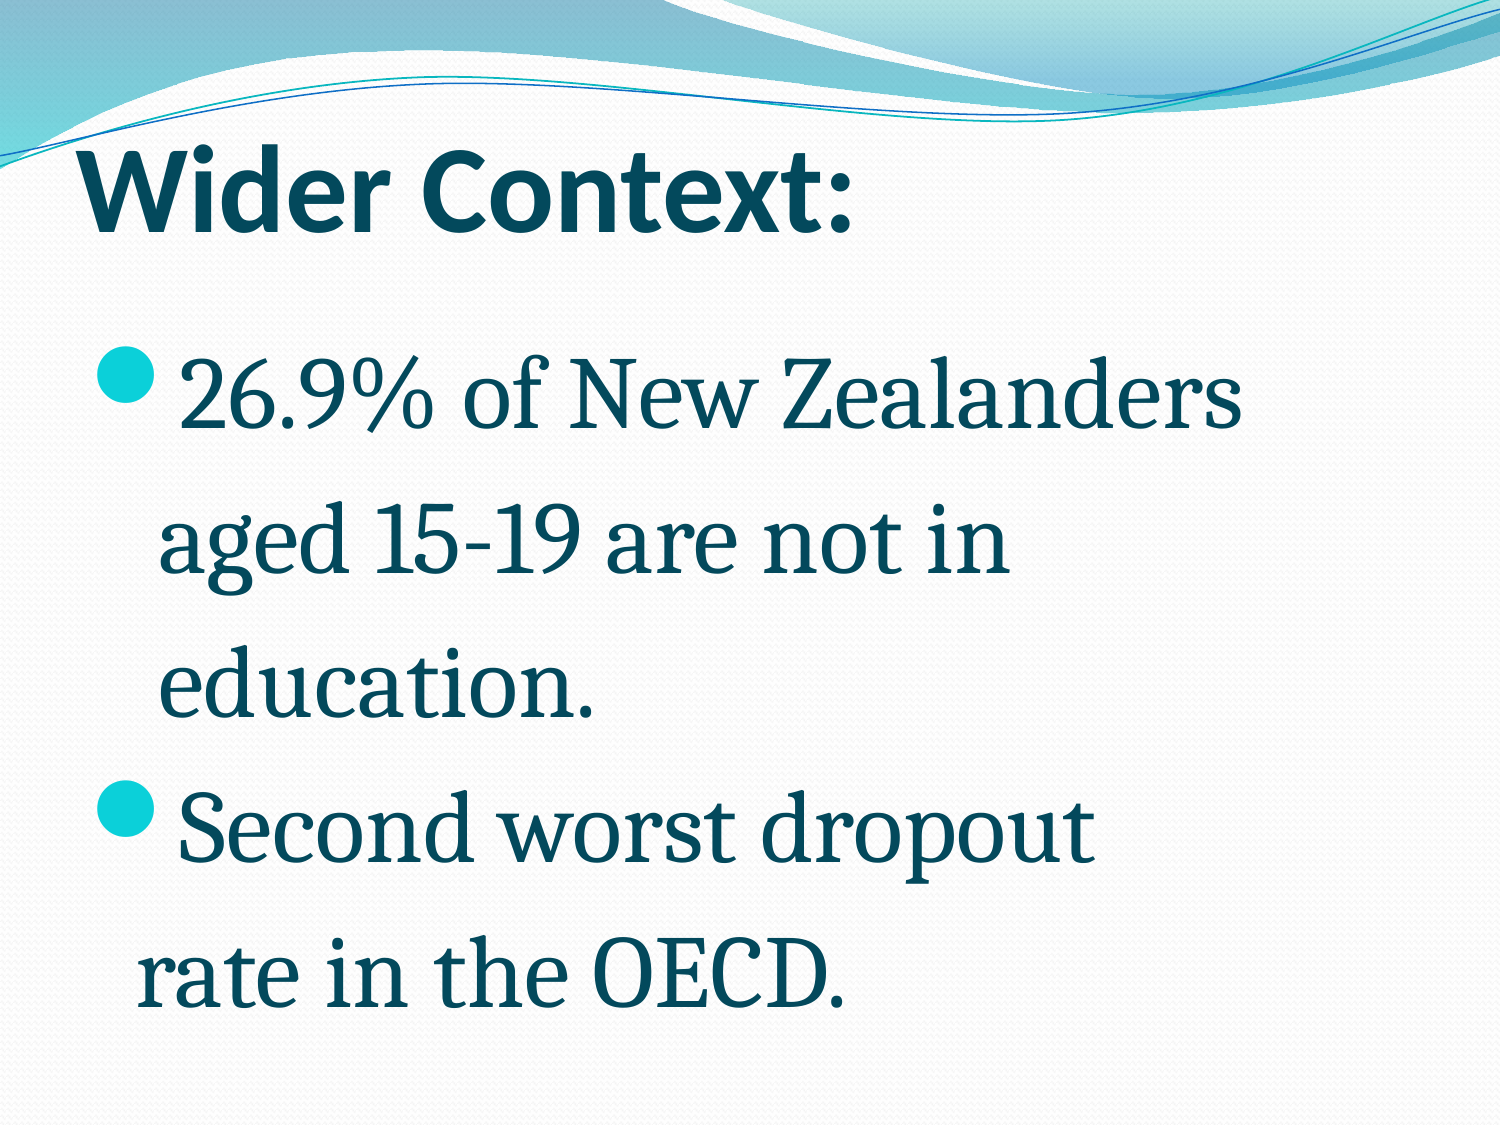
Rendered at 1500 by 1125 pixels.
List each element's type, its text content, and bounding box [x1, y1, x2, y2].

list 26.9% of New Zealanders aged 15-19 are not in education. Second worst dropout rate in the OECD. [75, 317, 1425, 1038]
title Wider Context: [75, 115, 1425, 258]
